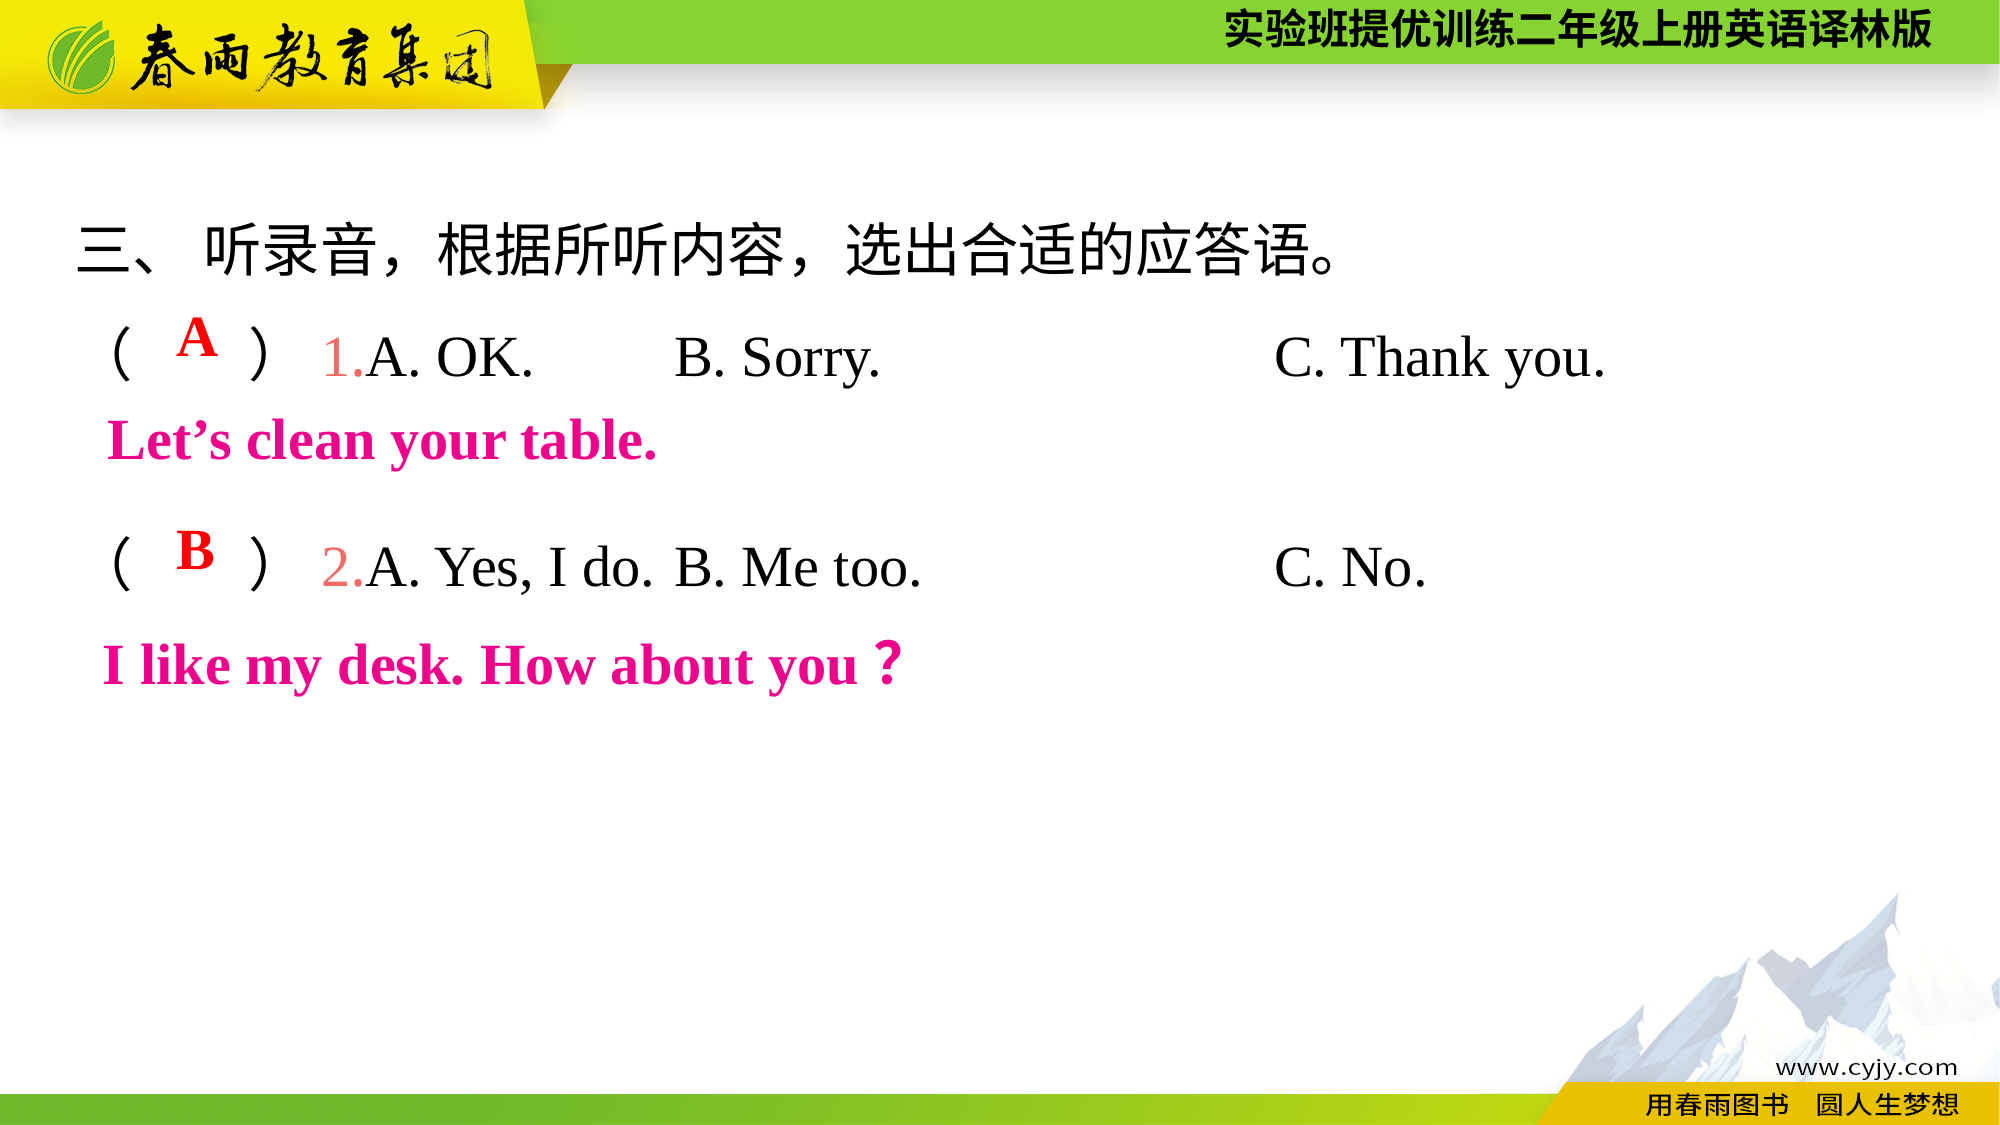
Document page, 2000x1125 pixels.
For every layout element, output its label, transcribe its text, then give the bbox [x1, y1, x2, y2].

text_box B [161, 503, 231, 589]
list 三、 听录音，根据所听内容，选出合适的应答语。 （ ）1.A. OK. B. Sorry. C. Thank you. （ ）2.A. Yes, I do. B. Me too. C. No. [59, 170, 1944, 610]
text_box A [161, 290, 234, 376]
picture [0, 0, 2000, 1125]
text_box Let’s clean your table. [93, 393, 674, 479]
text_box I like my desk. How about you？ [88, 618, 947, 704]
